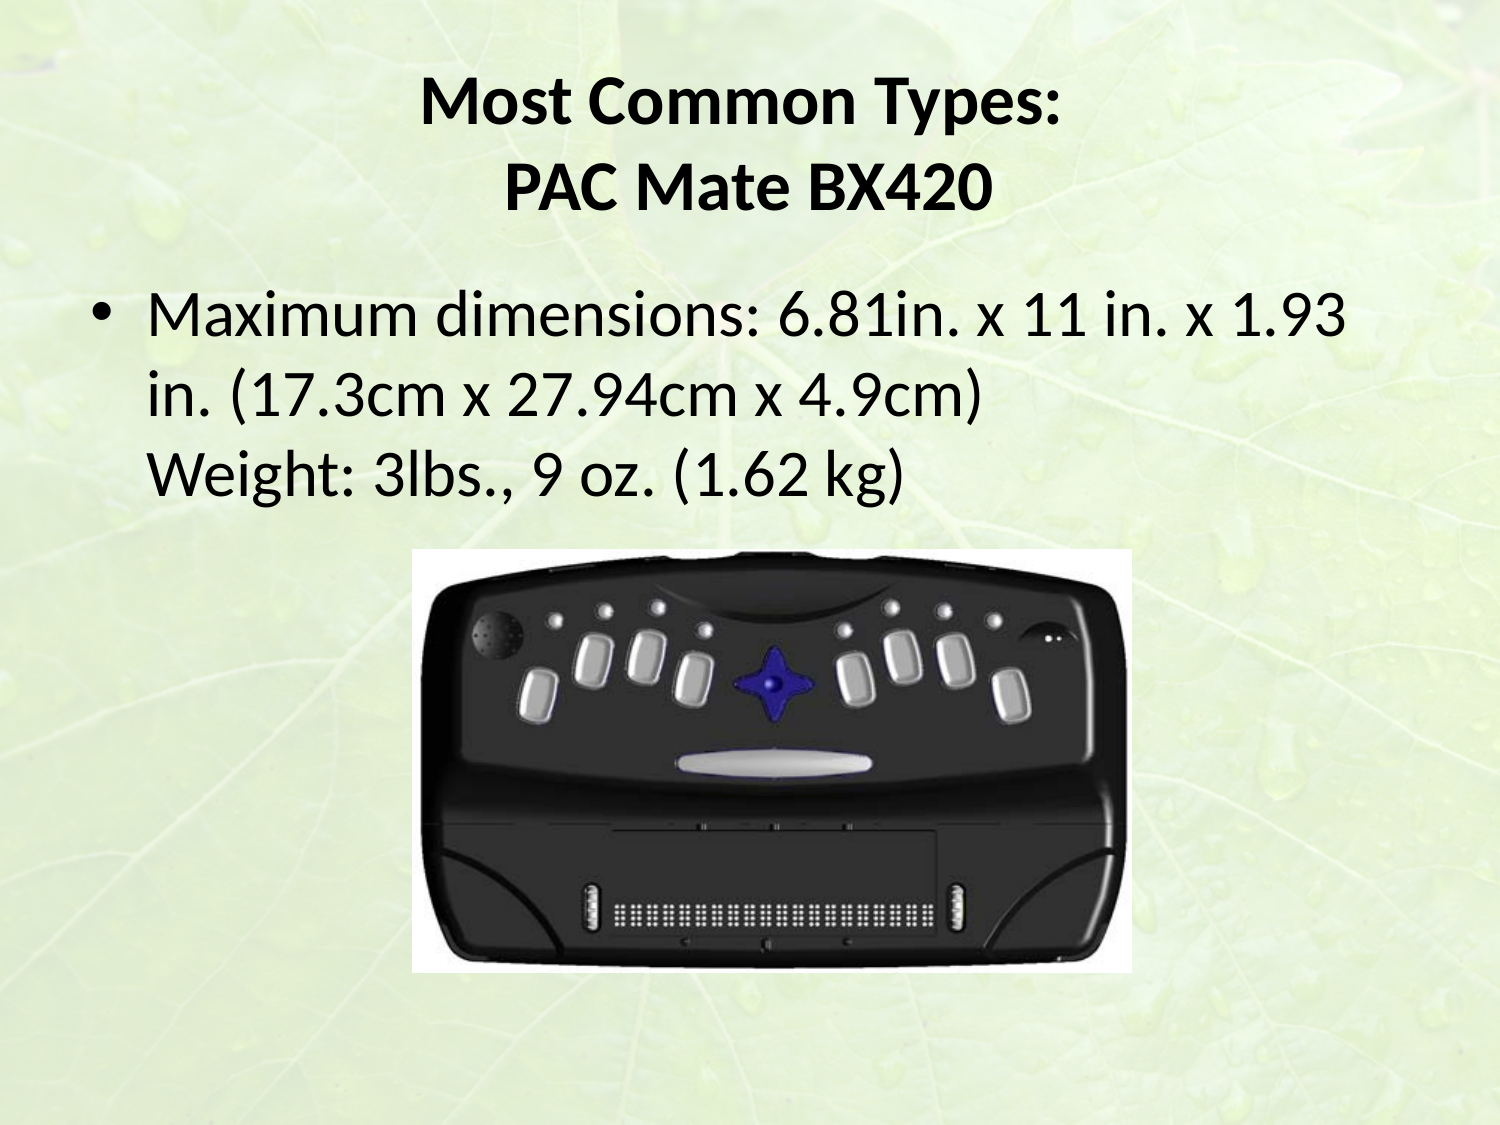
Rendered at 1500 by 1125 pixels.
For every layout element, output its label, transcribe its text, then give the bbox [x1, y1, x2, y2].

picture [412, 549, 1132, 973]
list Maximum dimensions: 6.81in. x 11 in. x 1.93 in. (17.3cm x 27.94cm x 4.9cm) Weight: 3lbs., 9 oz. (1.62 kg) [75, 262, 1425, 1005]
title Most Common Types: PAC Mate BX420 [75, 45, 1425, 233]
